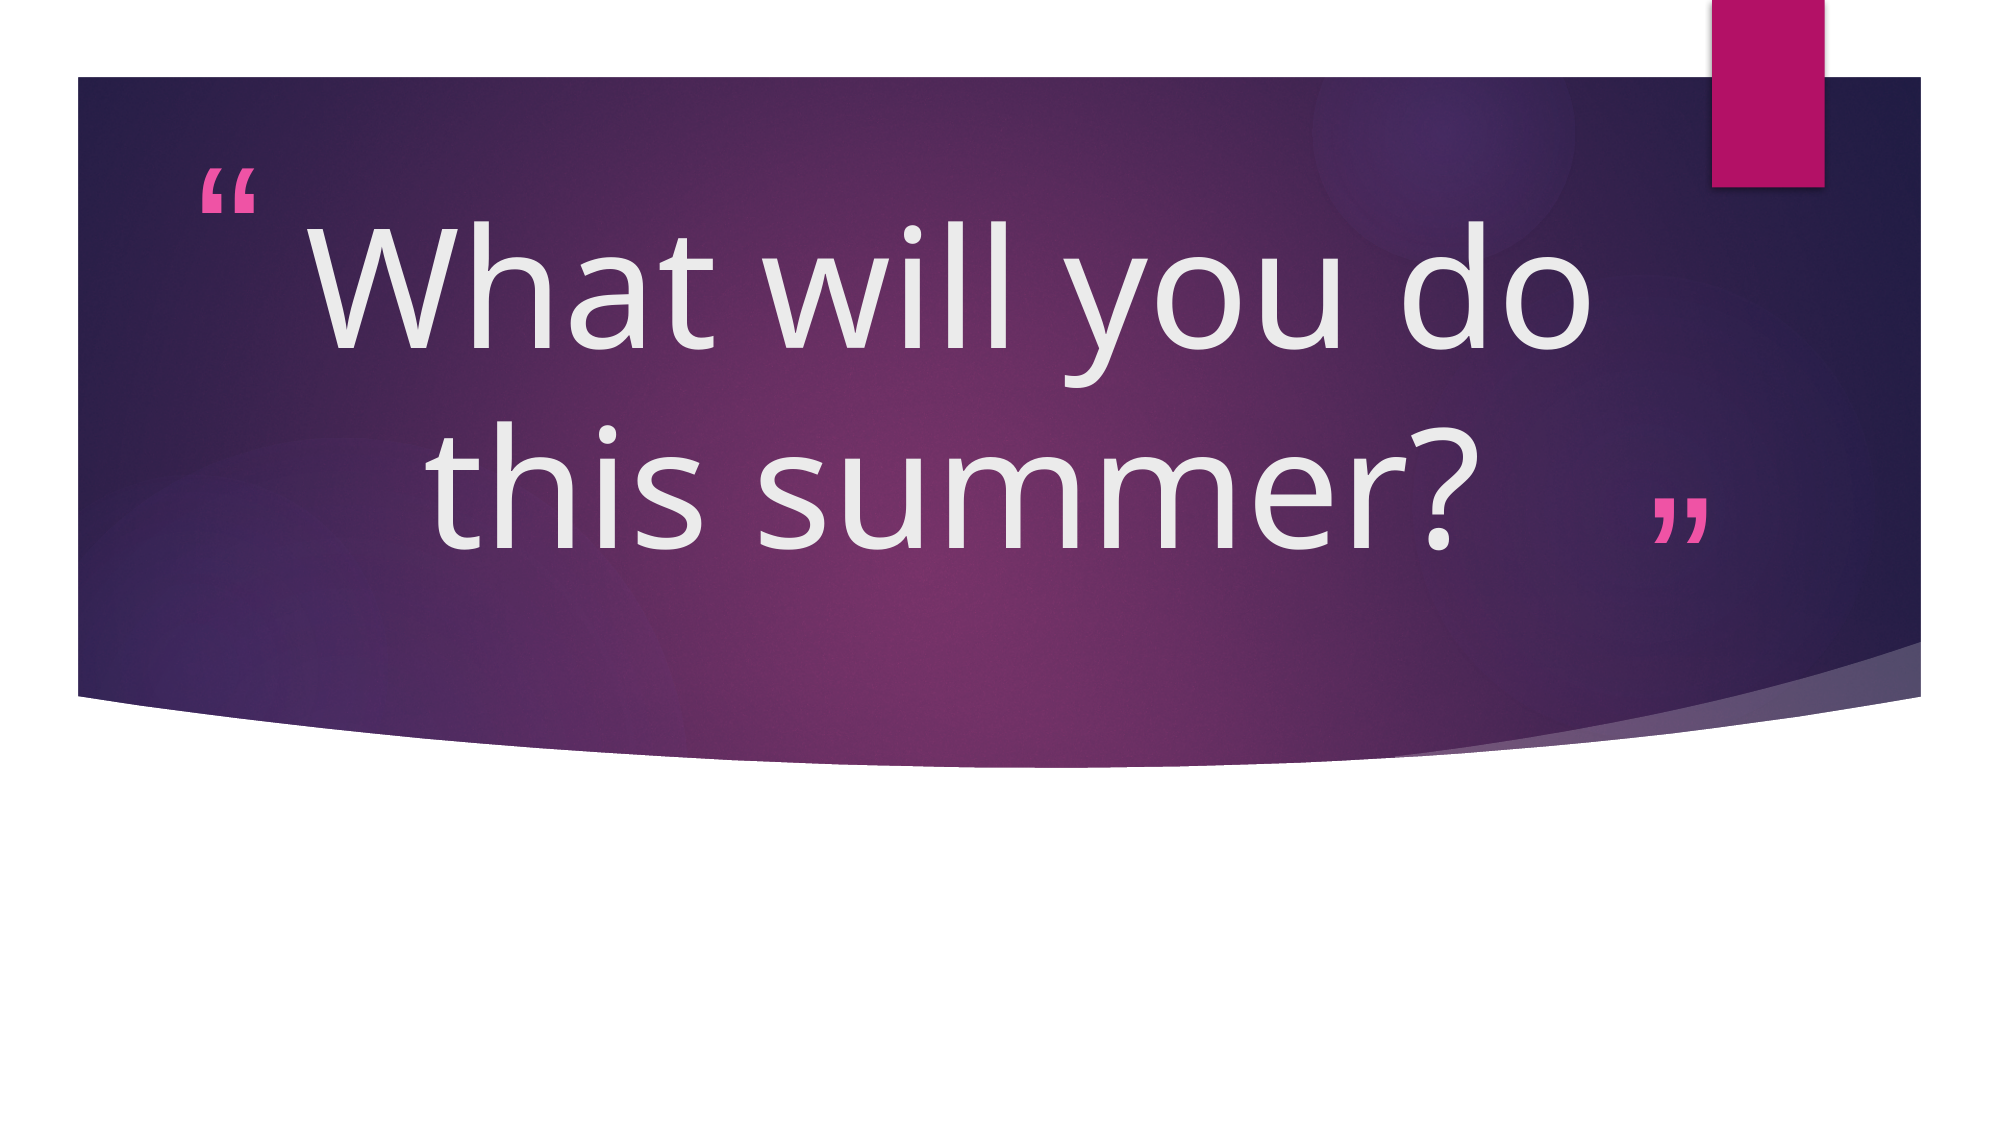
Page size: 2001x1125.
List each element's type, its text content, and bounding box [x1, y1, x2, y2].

title What will you do this summer? [259, 161, 1647, 604]
